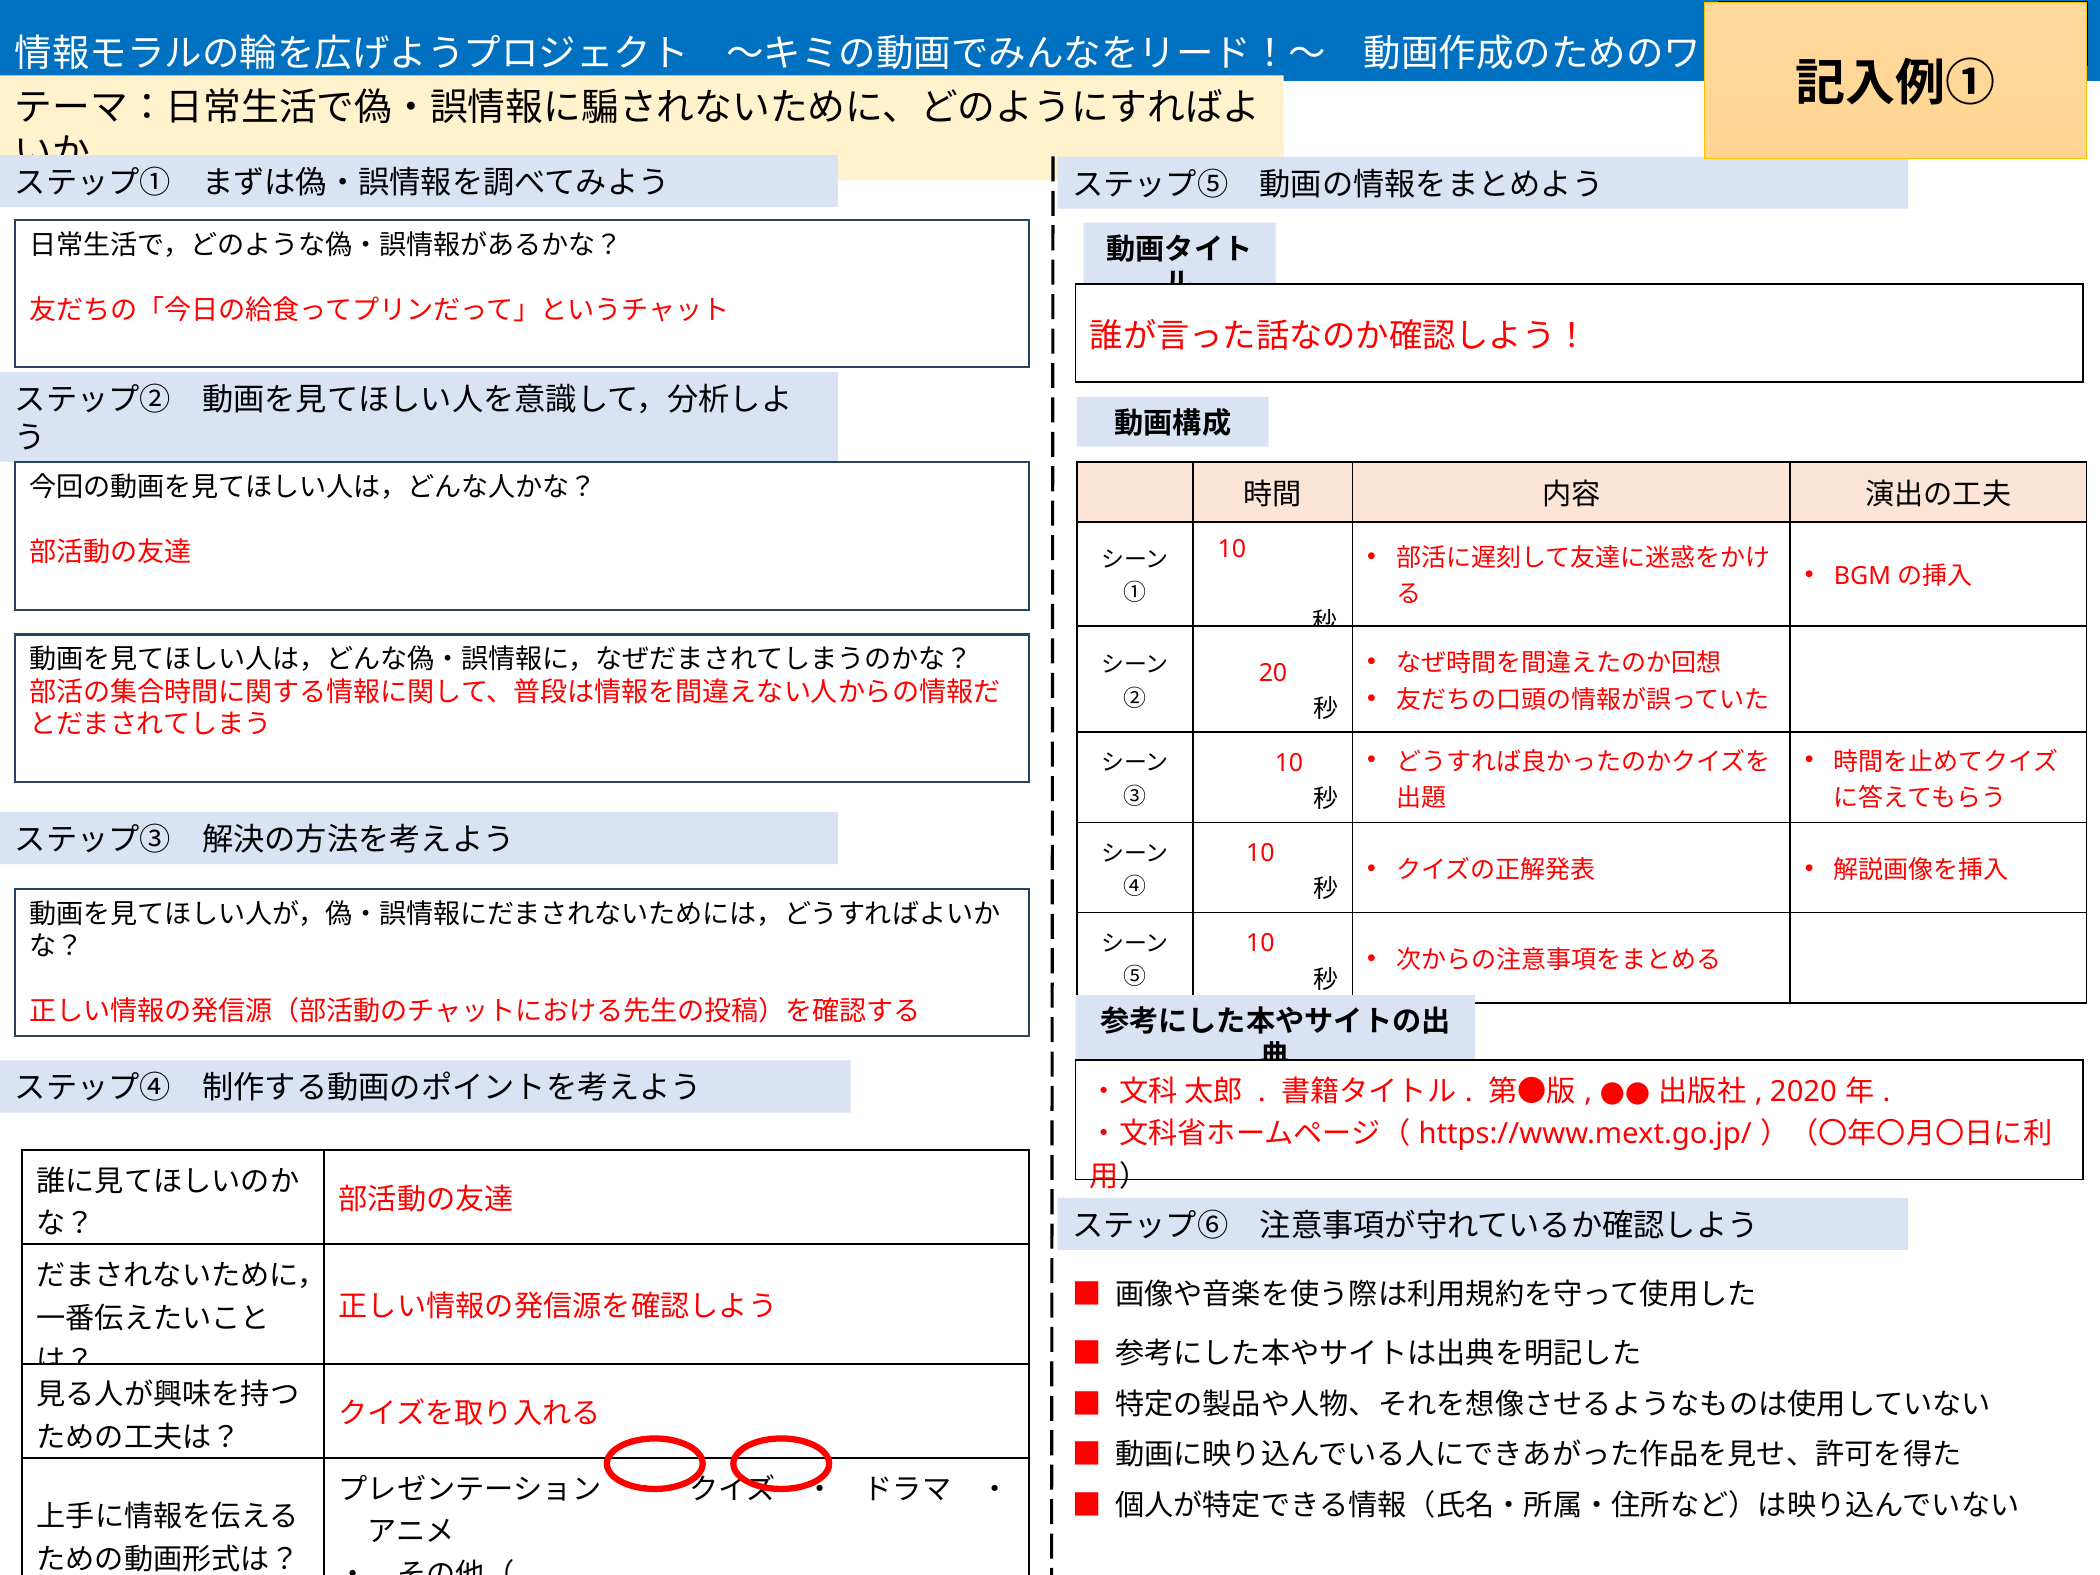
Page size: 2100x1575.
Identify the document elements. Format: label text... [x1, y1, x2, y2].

table_header ・文科 太郎 . 書籍タイトル. 第●版, ●●出版社, 2020年. ・文科省ホームページ（https://www.mext.go.jp/）（〇年〇月〇日に利用） [1076, 1061, 2082, 1179]
text_box ■ 参考にした本やサイトは出典を明記した [1057, 1326, 2054, 1377]
table_cell 正しい情報の発信源を確認しよう [325, 1245, 1028, 1363]
text_box ■ 特定の製品や人物、それを想像させるようなものは使用していない [1057, 1377, 2054, 1428]
table_cell 10 秒 [1194, 733, 1352, 822]
table_cell 見る人が興味を持つための工夫は？ [23, 1365, 323, 1457]
table_cell シーン① [1078, 523, 1192, 625]
table_cell シーン③ [1078, 733, 1192, 822]
table_header 誰に見てほしいのかな？ [23, 1151, 323, 1243]
table_cell 10 秒 [1194, 823, 1352, 912]
table_cell [1791, 913, 2086, 1002]
table_cell シーン⑤ [1078, 913, 1192, 995]
table_cell BGMの挿入 [1791, 523, 2086, 625]
table_header 内容 [1353, 463, 1789, 521]
table_cell クイズの正解発表 [1353, 823, 1789, 912]
text_box [733, 1438, 830, 1489]
text_box 動画を見てほしい人が，偽・誤情報にだまされないためには，どうすればよいかな？ 正しい情報の発信源（部活動のチャットにおける先生の投稿）を確認する [14, 888, 1030, 1037]
text_box ステップ⑥ 注意事項が守れているか確認しよう [1057, 1197, 1909, 1250]
table_cell だまされないために， 一番伝えたいことは？ [23, 1245, 323, 1363]
text_box 動画タイトル [1083, 222, 1276, 283]
table_cell 10 秒 [1194, 913, 1352, 995]
table_cell 解説画像を挿入 [1791, 823, 2086, 912]
text_box [606, 1438, 703, 1489]
text_box ステップ④ 制作する動画のポイントを考えよう [0, 1060, 851, 1113]
table_cell 20 秒 [1194, 627, 1352, 731]
table_cell シーン② [1078, 627, 1192, 731]
table_cell プレゼンテーション ・ クイズ ・ ドラマ ・ アニメ ・ その他（ ） [325, 1459, 1028, 1575]
text_box ステップ② 動画を見てほしい人を意識して，分析しよう [0, 371, 838, 462]
text_box ■ 動画に映り込んでいる人にできあがった作品を見せ、許可を得た [1057, 1428, 2054, 1478]
text_box 動画を見てほしい人は，どんな偽・誤情報に，なぜだまされてしまうのかな？ 部活の集合時間に関する情報に関して、普段は情報を間違えない人からの情報だとだまされてしまう [14, 633, 1030, 783]
text_box 日常生活で，どのような偽・誤情報があるかな？ 友だちの「今日の給食ってプリンだって」というチャット [14, 219, 1030, 368]
table_header [1078, 463, 1192, 521]
text_box ステップ① まずは偽・誤情報を調べてみよう [0, 155, 838, 208]
text_box ■ 画像や音楽を使う際は利用規約を守って使用した [1057, 1268, 2054, 1318]
table_header 部活動の友達 [325, 1151, 1028, 1243]
text_box 情報モラルの輪を広げようプロジェクト ～キミの動画でみんなをリード！～ 動画作成のためのワークシート [0, 0, 2100, 81]
table_header 誰が言った話なのか確認しよう！ [1076, 285, 2082, 381]
text_box 今回の動画を見てほしい人は，どんな人かな？ 部活動の友達 [14, 461, 1030, 611]
table_cell 時間を止めてクイズに答えてもらう [1791, 733, 2086, 822]
text_box 動画構成 [1076, 396, 1269, 447]
table_cell 部活に遅刻して友達に迷惑をかける [1353, 523, 1789, 625]
text_box ステップ⑤ 動画の情報をまとめよう [1057, 156, 1909, 209]
table_cell [1791, 627, 2086, 731]
table_cell 次からの注意事項をまとめる [1353, 913, 1789, 1002]
text_box ステップ③ 解決の方法を考えよう [0, 812, 838, 865]
table_cell なぜ時間を間違えたのか回想 友だちの口頭の情報が誤っていた [1353, 627, 1789, 731]
table_cell 上手に情報を伝えるための動画形式は？ [23, 1459, 323, 1575]
table_cell クイズを取り入れる [325, 1365, 1028, 1457]
table_cell 10 秒 [1194, 523, 1352, 625]
table_header 演出の工夫 [1791, 463, 2086, 521]
text_box 参考にした本やサイトの出典 [1075, 995, 1476, 1059]
table_header 時間 [1194, 463, 1352, 521]
text_box テーマ：日常生活で偽・誤情報に騙されないために、どのようにすればよいか [0, 75, 1284, 181]
text_box ■ 個人が特定できる情報（氏名・所属・住所など）は映り込んでいない [1057, 1478, 2054, 1529]
table_cell どうすれば良かったのかクイズを出題 [1353, 733, 1789, 822]
text_box 記入例① [1704, 2, 2087, 159]
table_cell シーン④ [1078, 823, 1192, 912]
